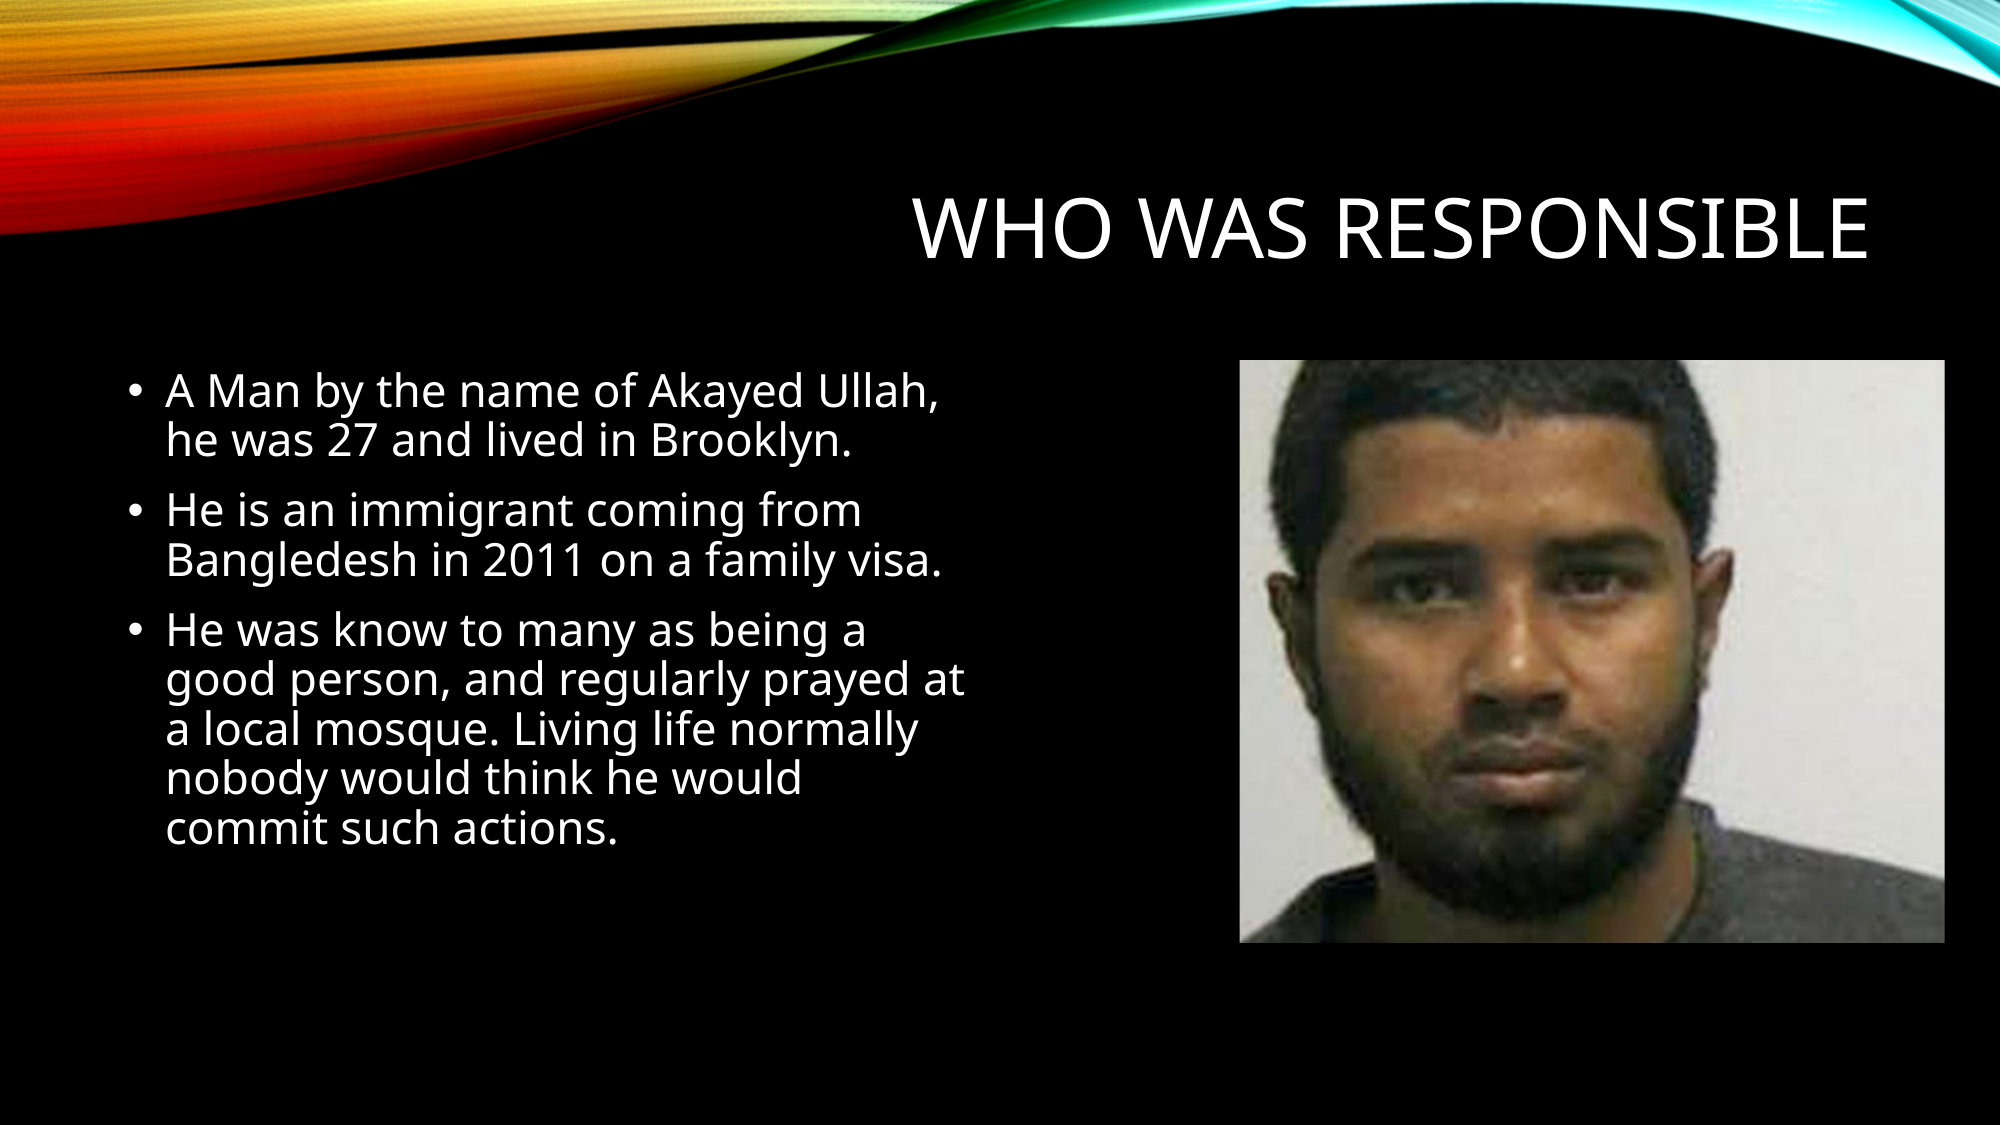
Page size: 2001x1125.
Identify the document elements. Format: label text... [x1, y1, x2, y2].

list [1239, 359, 1945, 944]
title Who was Responsible [474, 125, 1888, 338]
list A Man by the name of Akayed Ullah, he was 27 and lived in Brooklyn. He is an immigrant coming from Bangledesh in 2011 on a family visa. He was know to many as being a good person, and regularly prayed at a local mosque. Living life normally nobody would think he would commit such actions. [112, 360, 988, 1021]
picture [0, 0, 2000, 237]
